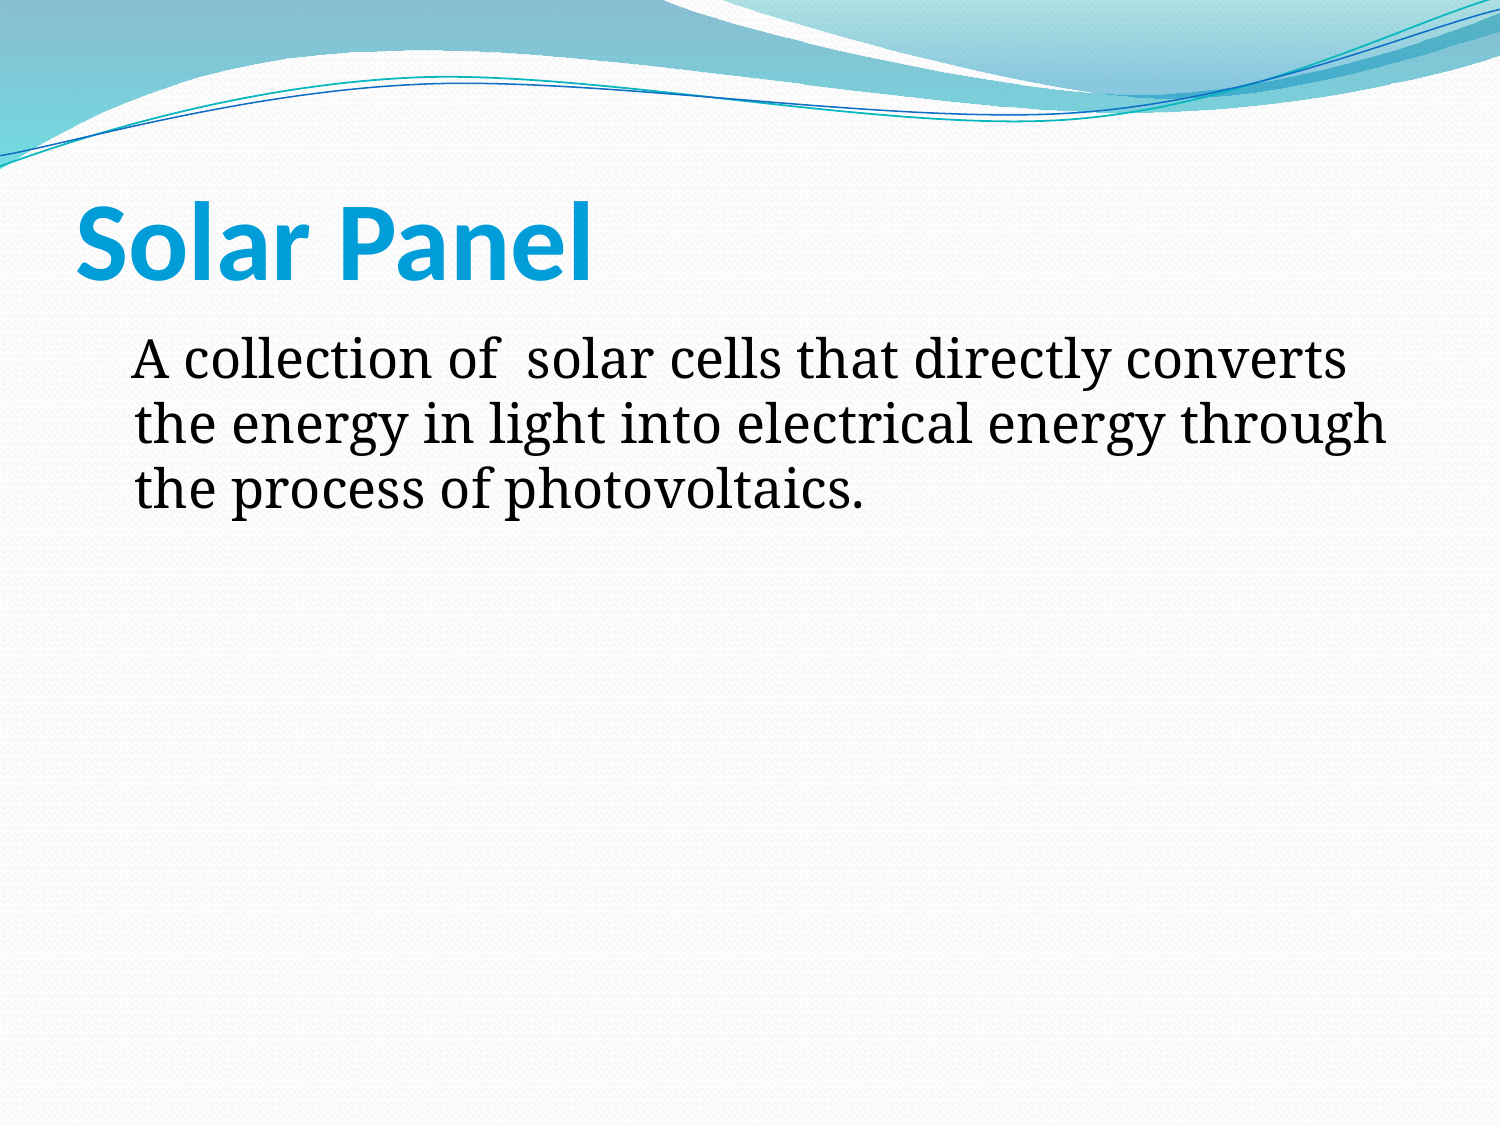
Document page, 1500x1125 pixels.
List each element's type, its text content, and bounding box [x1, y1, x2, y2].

list A collection of solar cells that directly converts the energy in light into electrical energy through the process of photovoltaics. [75, 317, 1425, 1038]
title Solar Panel [75, 115, 1425, 303]
